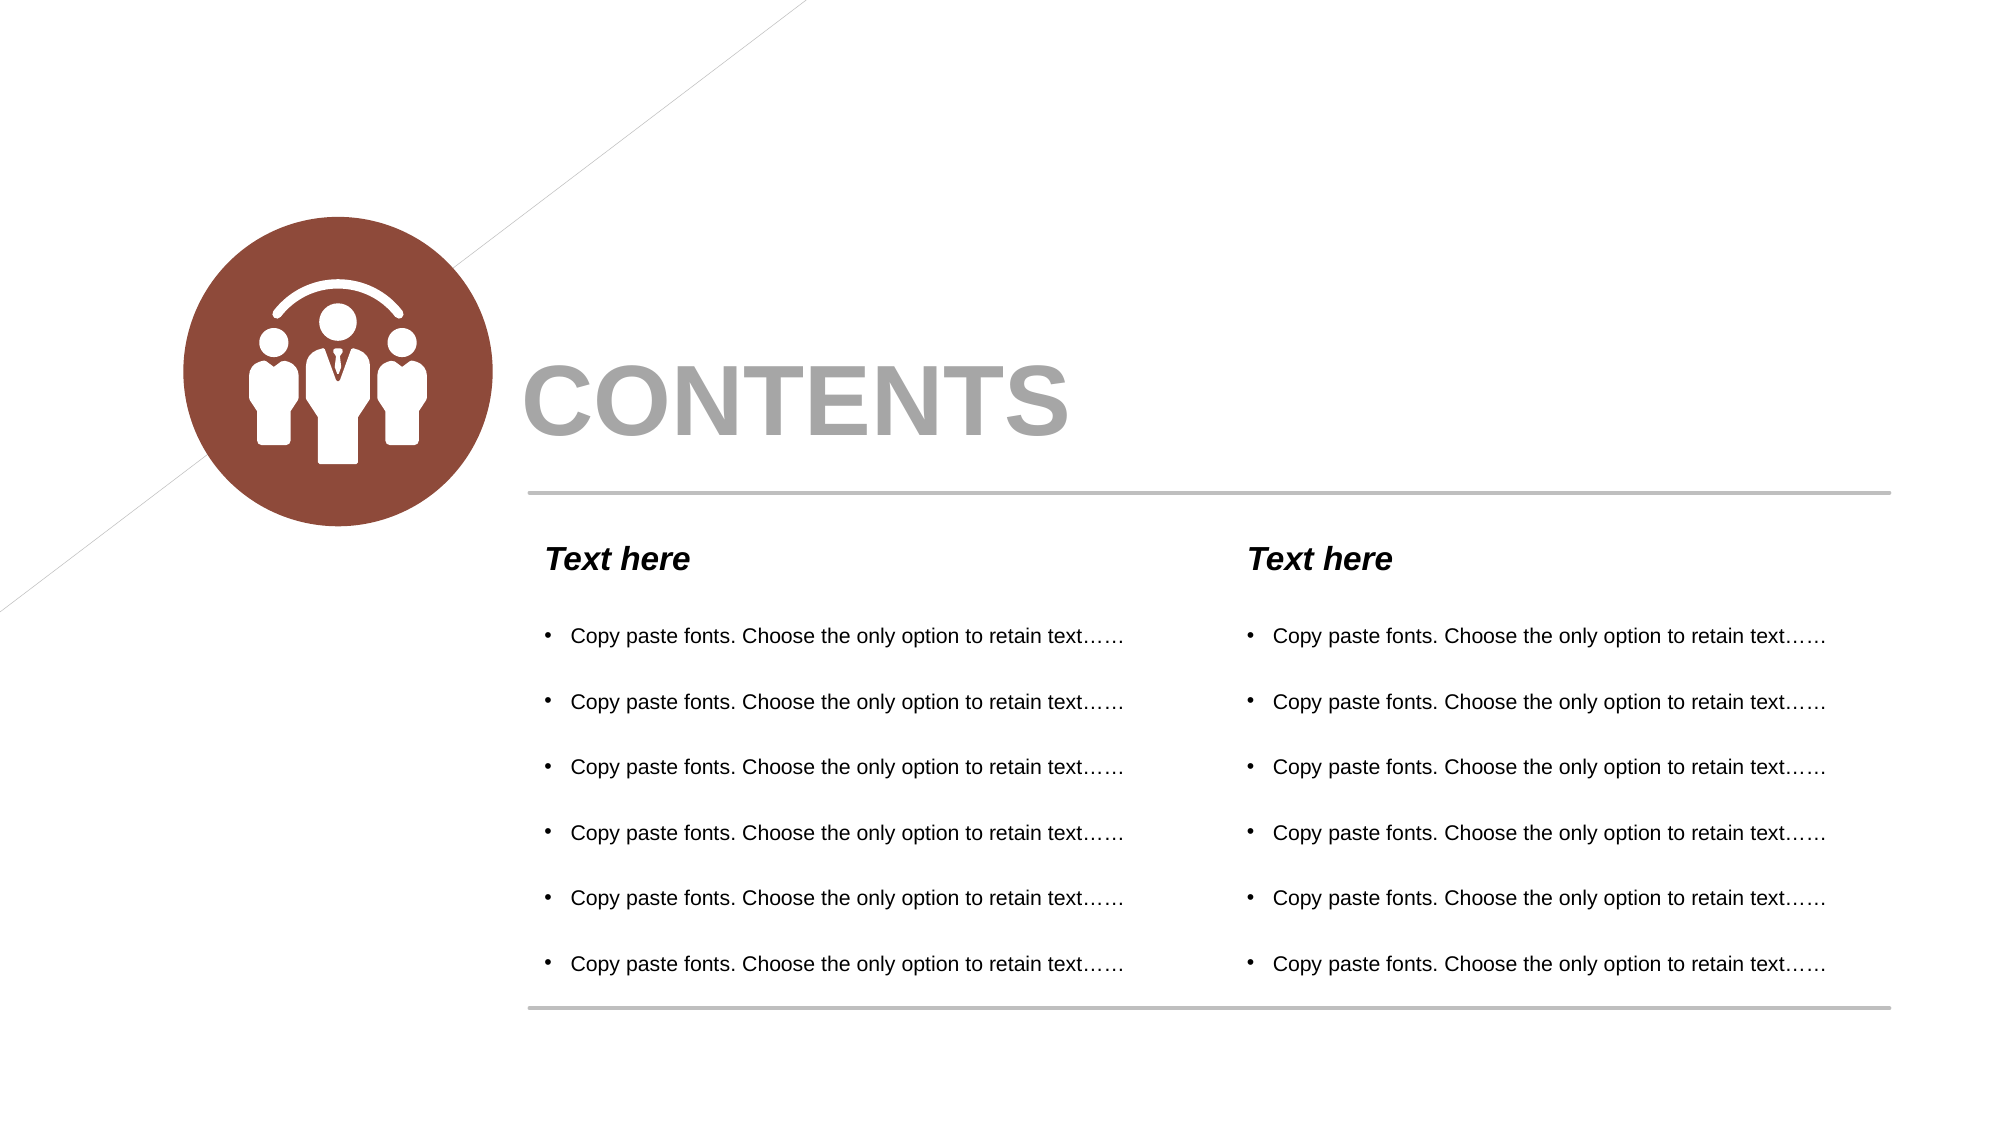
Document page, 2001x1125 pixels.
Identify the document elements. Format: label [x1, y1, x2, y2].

text_box [0, 0, 1890, 1009]
